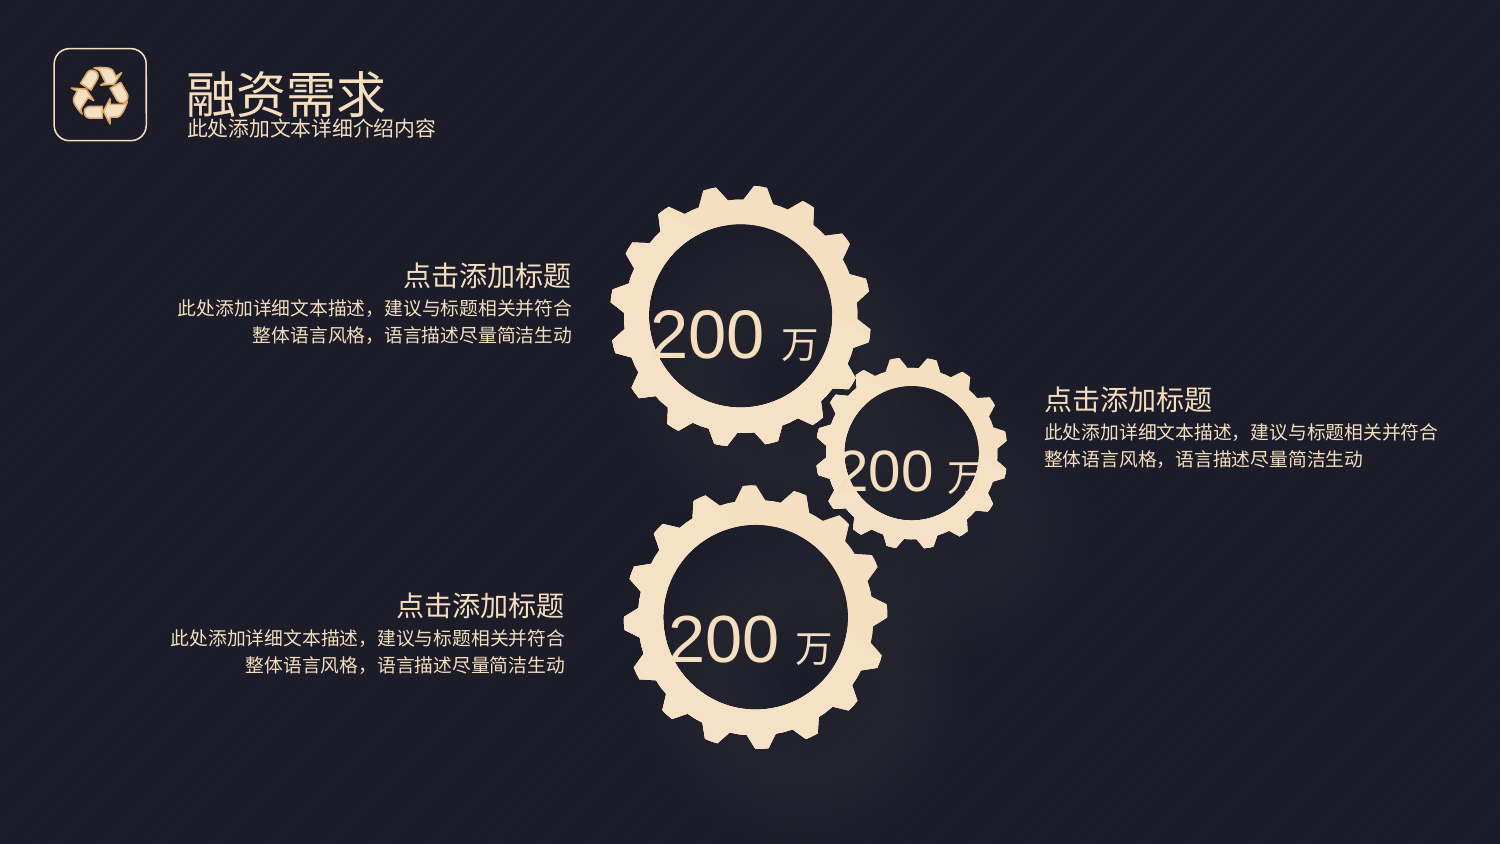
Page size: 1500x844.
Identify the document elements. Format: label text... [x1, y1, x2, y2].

text_box 点击添加标题 此处添加详细文本描述，建议与标题相关并符合整体语言风格，语言描述尽量简洁生动 [156, 244, 587, 354]
text_box [608, 183, 873, 448]
text_box [814, 424, 825, 480]
text_box [828, 355, 997, 413]
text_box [53, 48, 147, 141]
text_box 200万 [825, 413, 997, 509]
text_box [997, 426, 1009, 483]
text_box 点击添加标题 此处添加详细文本描述，建议与标题相关并符合整体语言风格，语言描述尽量简洁生动 [149, 574, 580, 684]
text_box 此处添加文本详细介绍内容 [172, 103, 457, 146]
text_box 200万 [642, 574, 859, 682]
text_box [650, 682, 860, 751]
text_box 融资需求 [171, 43, 526, 131]
text_box 200万 [639, 267, 831, 379]
text_box [621, 483, 890, 682]
text_box [831, 509, 993, 551]
text_box 点击添加标题 此处添加详细文本描述，建议与标题相关并符合整体语言风格，语言描述尽量简洁生动 [1029, 368, 1459, 478]
